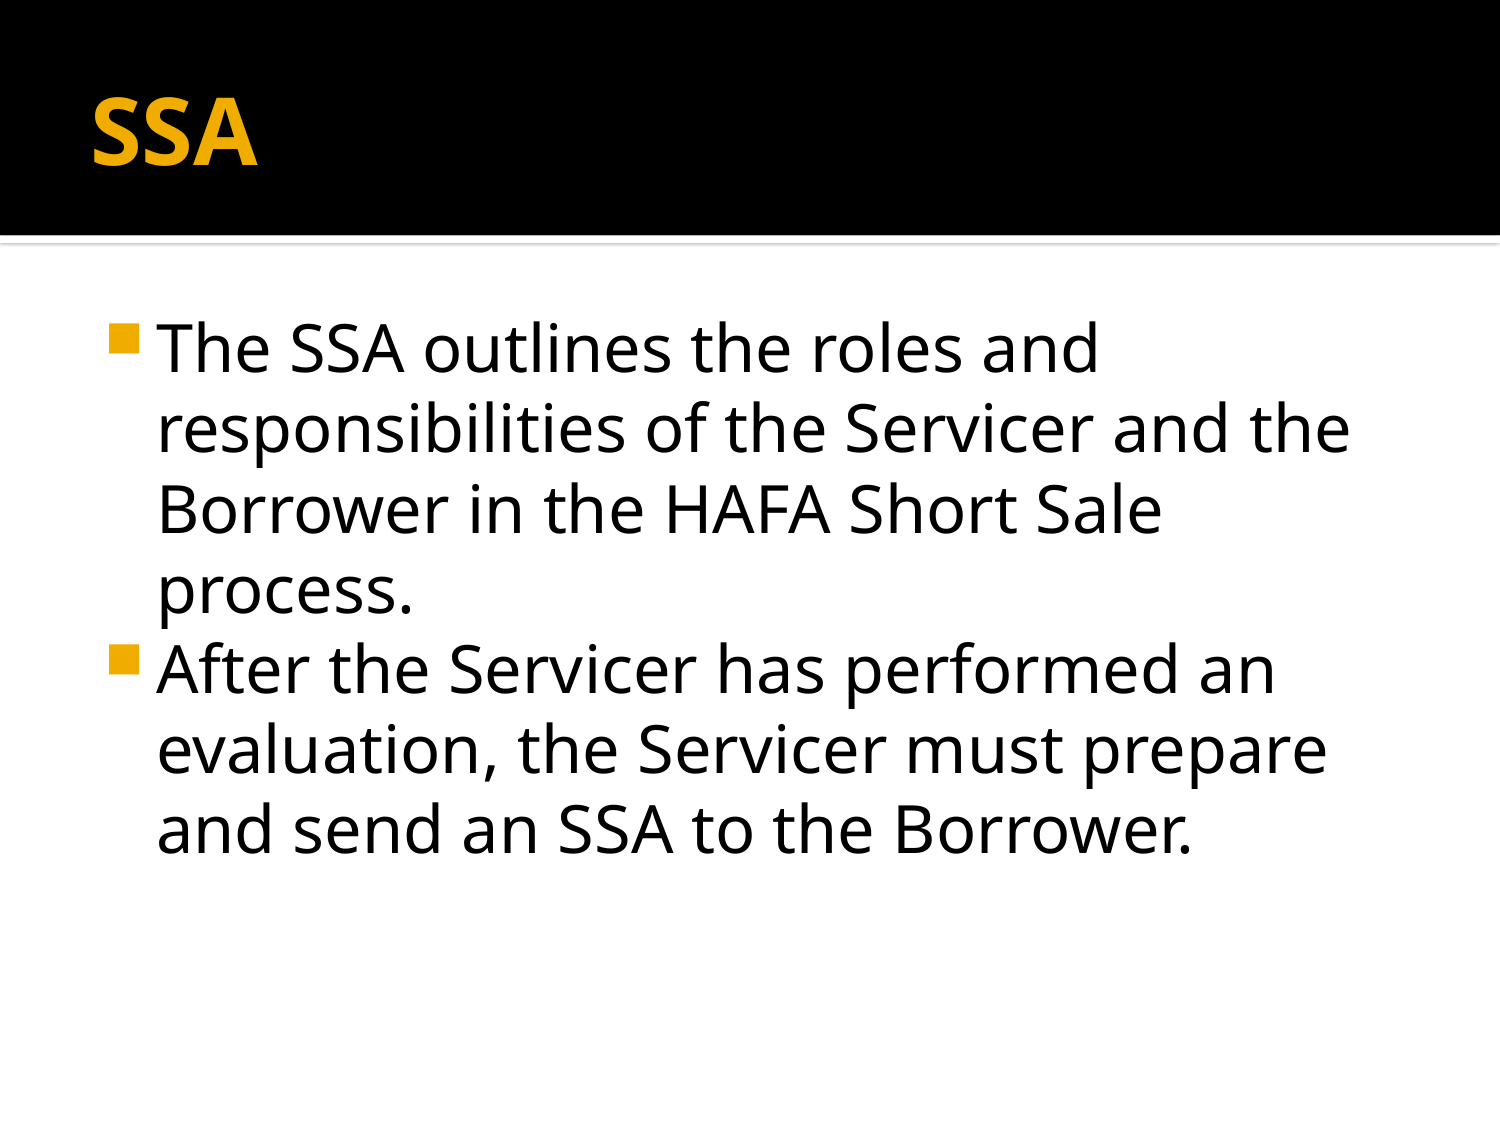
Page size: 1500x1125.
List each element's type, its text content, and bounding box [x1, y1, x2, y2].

list The SSA outlines the roles and responsibilities of the Servicer and the Borrower in the HAFA Short Sale process. After the Servicer has performed an evaluation, the Servicer must prepare and send an SSA to the Borrower. [75, 291, 1425, 1050]
title SSA [75, 25, 1425, 231]
